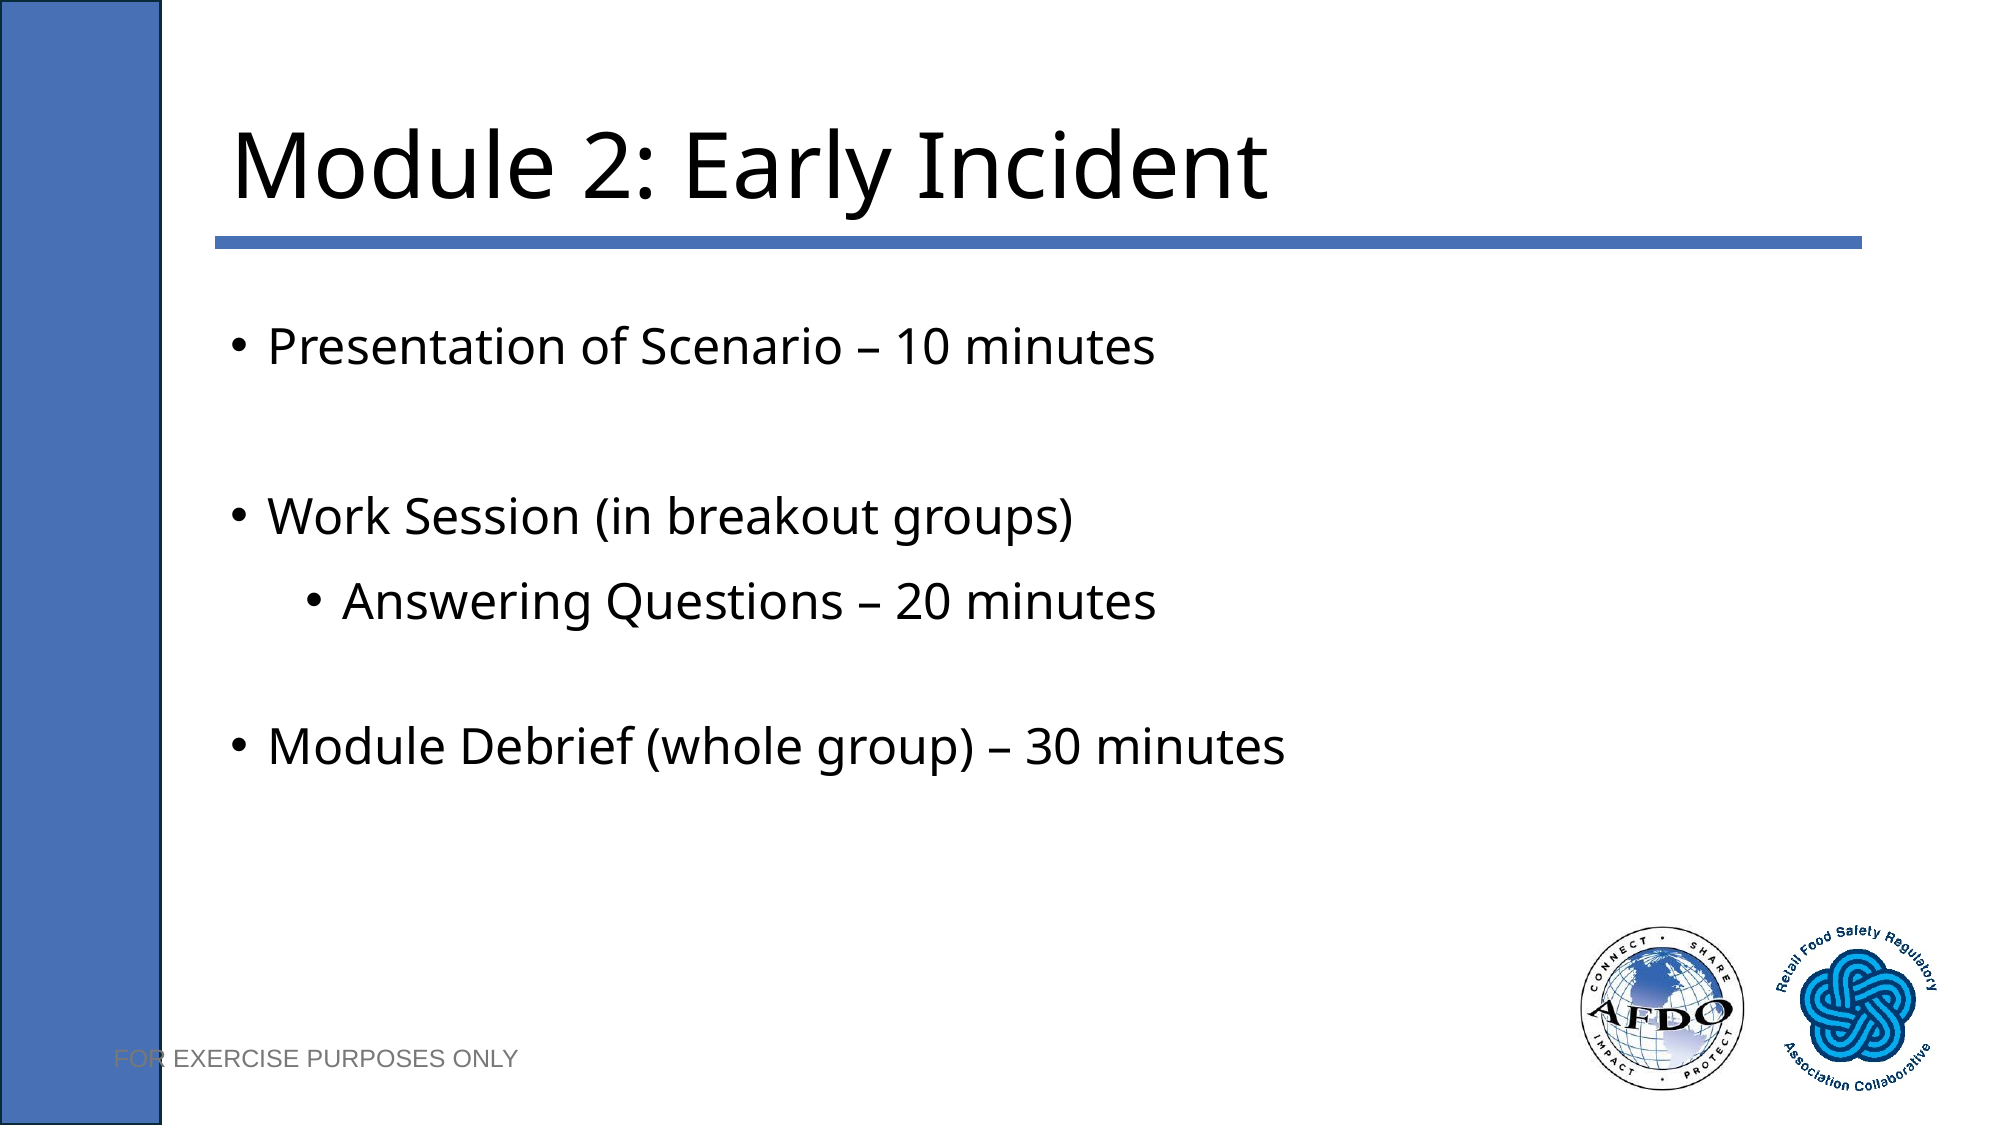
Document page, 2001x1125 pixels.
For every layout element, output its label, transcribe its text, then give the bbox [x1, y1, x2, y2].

list Presentation of Scenario – 10 minutes Work Session (in breakout groups) Answering Questions – 20 minutes Module Debrief (whole group) – 30 minutes [215, 306, 1863, 787]
picture [1579, 925, 1745, 1091]
footer FOR EXERCISE PURPOSES ONLY [0, 1042, 634, 1103]
title Module 2: Early Incident [215, 110, 1863, 227]
picture [1776, 925, 1937, 1091]
